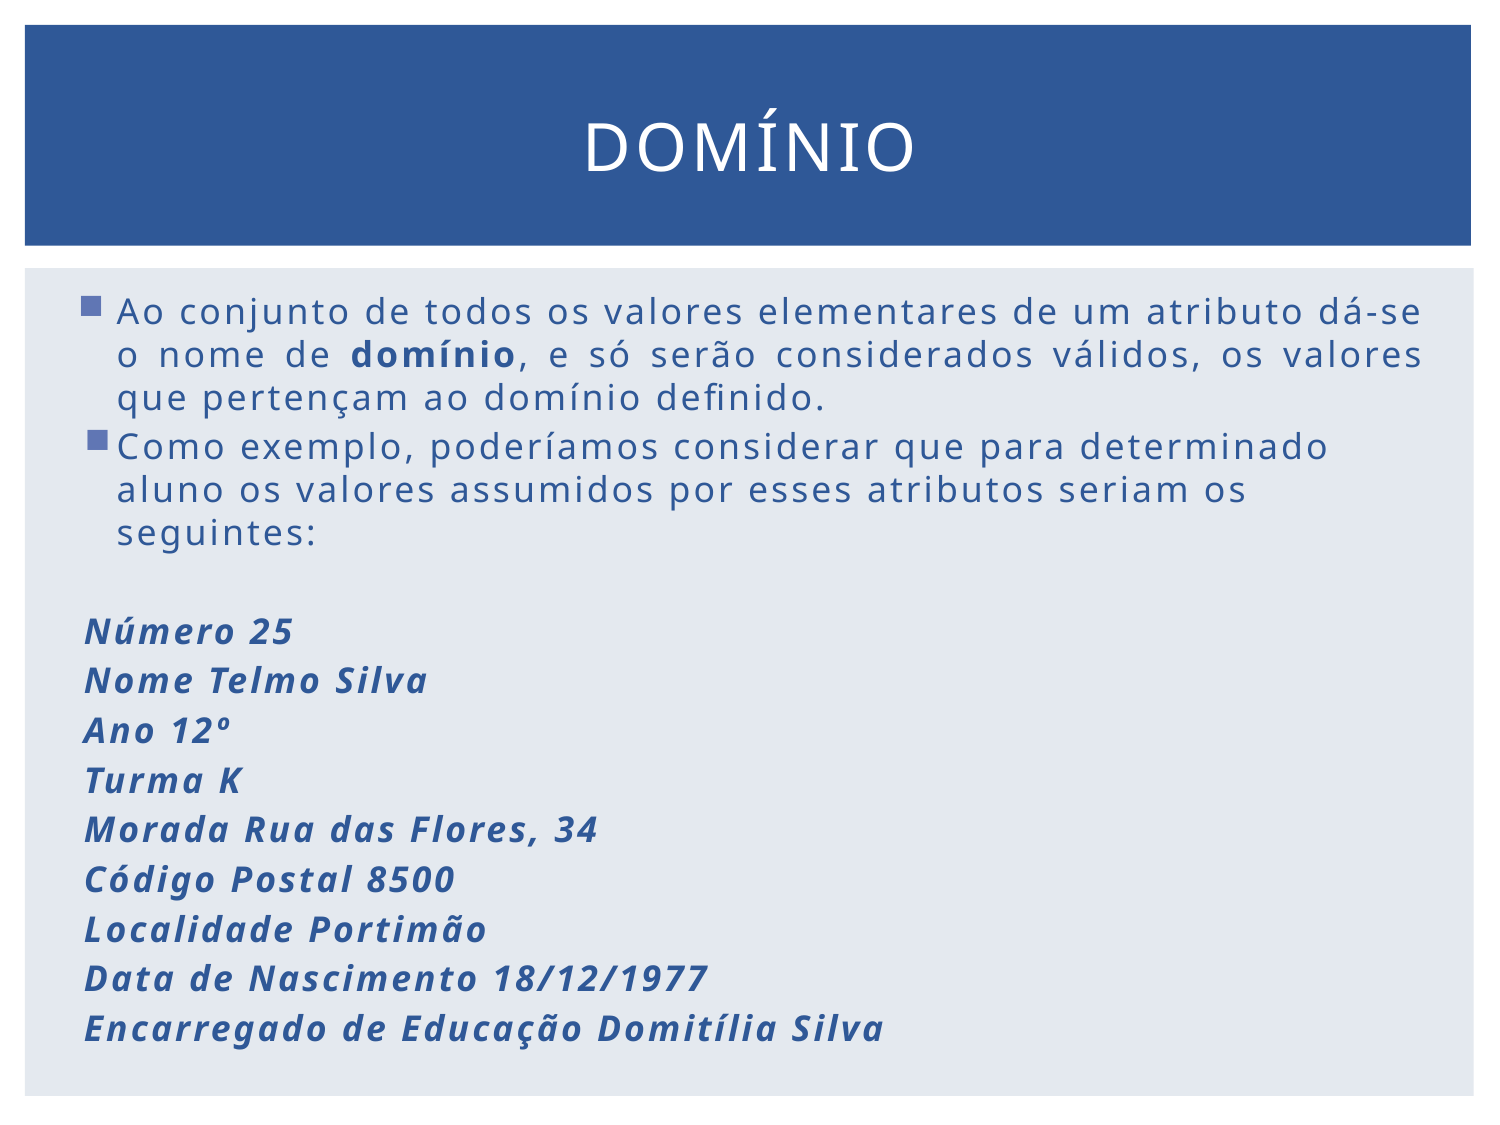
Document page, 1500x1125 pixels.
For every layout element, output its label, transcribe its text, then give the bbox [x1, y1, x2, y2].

title domínio [62, 58, 1438, 232]
list Ao conjunto de todos os valores elementares de um atributo dá-se o nome de domínio, e só serão considerados válidos, os valores que pertençam ao domínio definido. Como exemplo, poderíamos considerar que para determinado aluno os valores assumidos por esses atributos seriam os seguintes: Número 25 Nome Telmo Silva Ano 12º Turma K Morada Rua das Flores, 34 Código Postal 8500 Localidade Portimão Data de Nascimento 18/12/1977 Encarregado de Educação Domitília Silva [62, 281, 1442, 1063]
